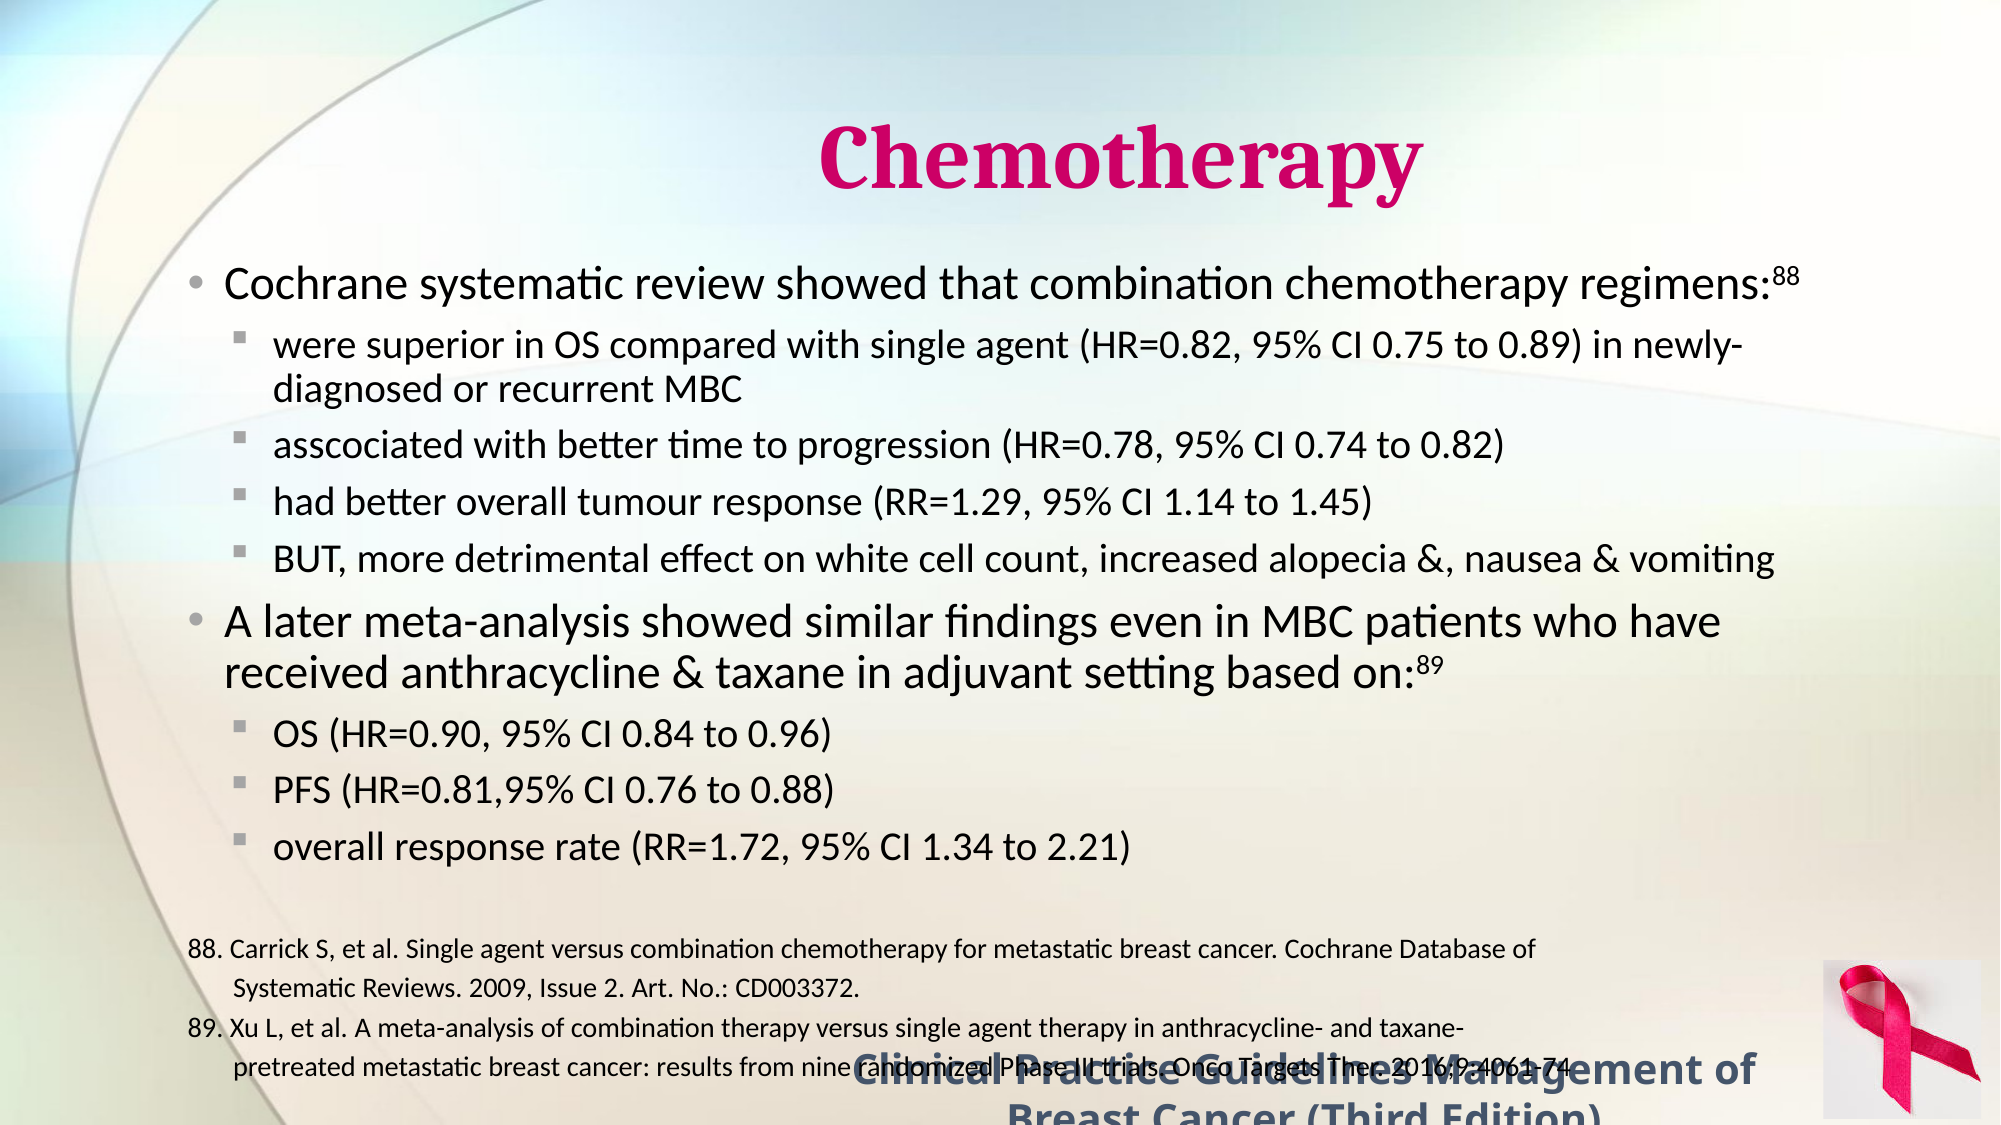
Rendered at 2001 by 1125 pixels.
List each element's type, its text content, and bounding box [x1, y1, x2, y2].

text_box Clinical Practice Guidelines Management of Breast Cancer (Third Edition) [788, 1104, 1820, 1125]
list Cochrane systematic review showed that combination chemotherapy regimens:88 were superior in OS compared with single agent (HR=0.82, 95% CI 0.75 to 0.89) in newly-diagnosed or recurrent MBC asscociated with better time to progression (HR=0.78, 95% CI 0.74 to 0.82) had better overall tumour response (RR=1.29, 95% CI 1.14 to 1.45) BUT, more detrimental effect on white cell count, increased alopecia &, nausea & vomiting A later meta-analysis showed similar findings even in MBC patients who have received anthracycline & taxane in adjuvant setting based on:89 OS (HR=0.90, 95% CI 0.84 to 0.96) PFS (HR=0.81,95% CI 0.76 to 0.88) overall response rate (RR=1.72, 95% CI 1.34 to 2.21) 88. Carrick S, et al. Single agent versus combination chemotherapy for metastatic breast cancer. Cochrane Database of Systematic Reviews. 2009, Issue 2. Art. No.: CD003372. 89. Xu L, et al. A meta-analysis of combination therapy versus single agent therapy in anthracycline- and taxane- pretreated metastatic breast cancer: results from nine randomized Phase III trials. Onco Targets Ther. 2016;9:4061-74 [172, 250, 1826, 1104]
title Chemotherapy [381, 43, 1863, 261]
picture [0, 0, 2001, 1125]
slide_number 8 [1325, 1042, 1813, 1103]
